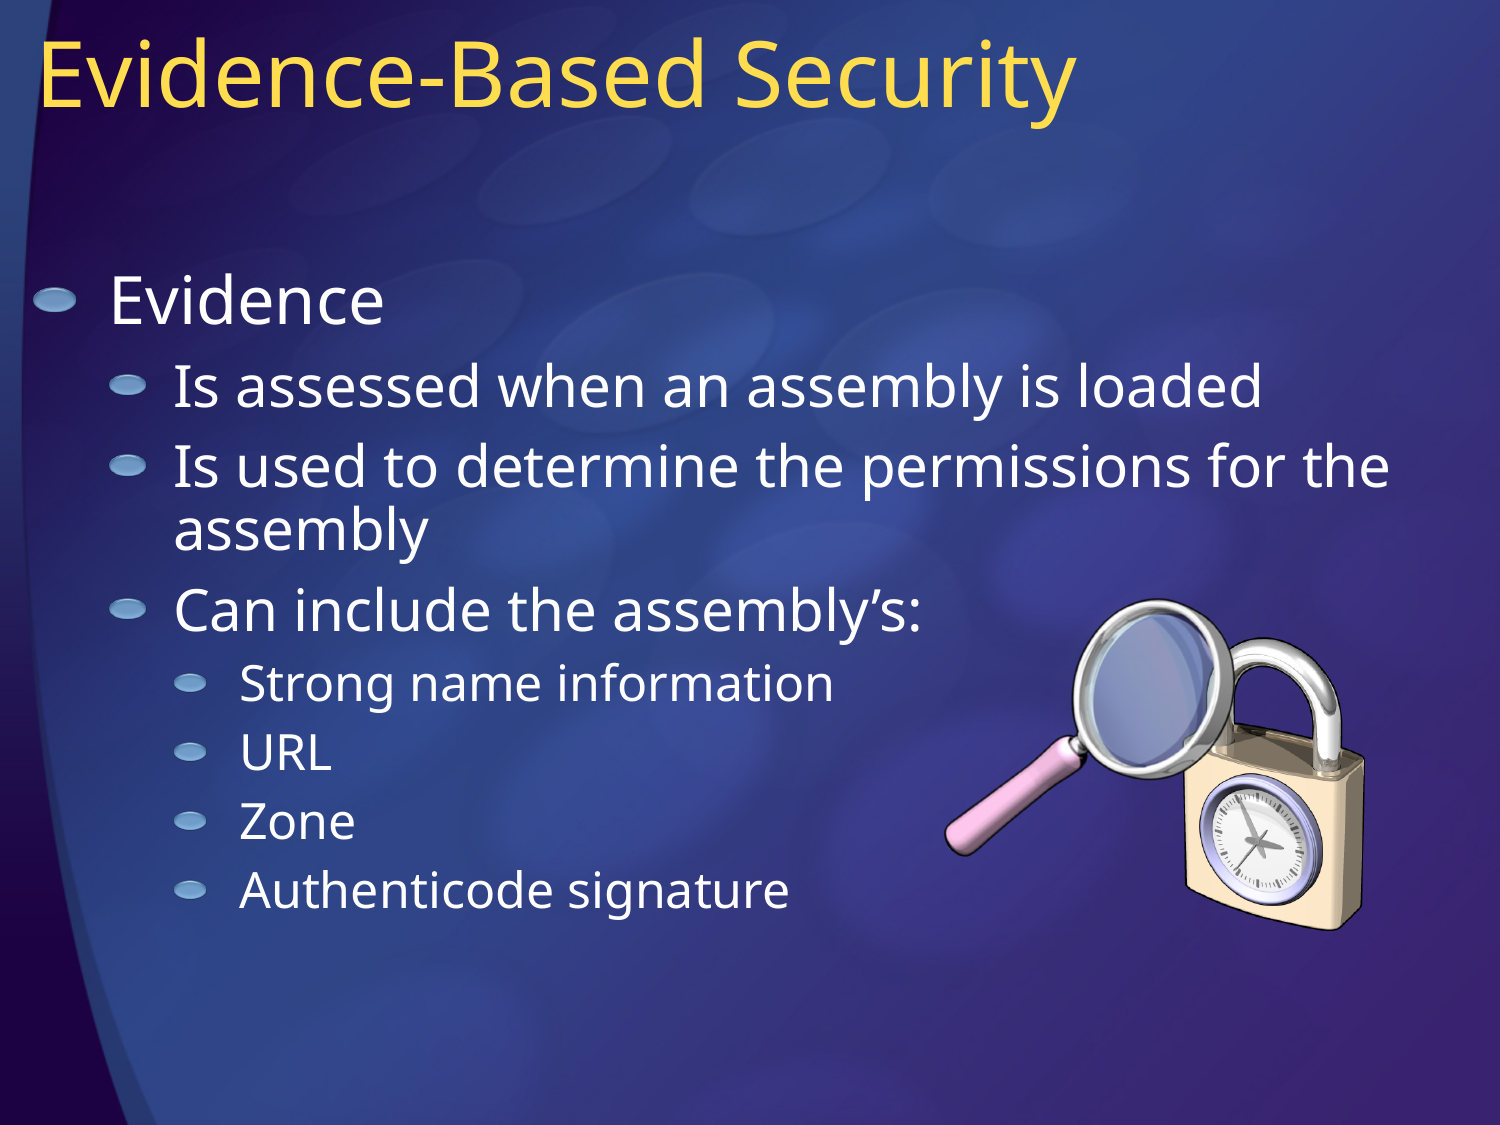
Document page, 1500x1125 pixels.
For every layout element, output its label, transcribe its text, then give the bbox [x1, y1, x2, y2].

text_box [912, 637, 1366, 932]
title Evidence-Based Security [20, 20, 1477, 136]
picture [0, 0, 1500, 1125]
list Evidence Is assessed when an assembly is loaded Is used to determine the permissions for the assembly Can include the assembly’s: Strong name information URL Zone Authenticode signature [17, 259, 1481, 624]
